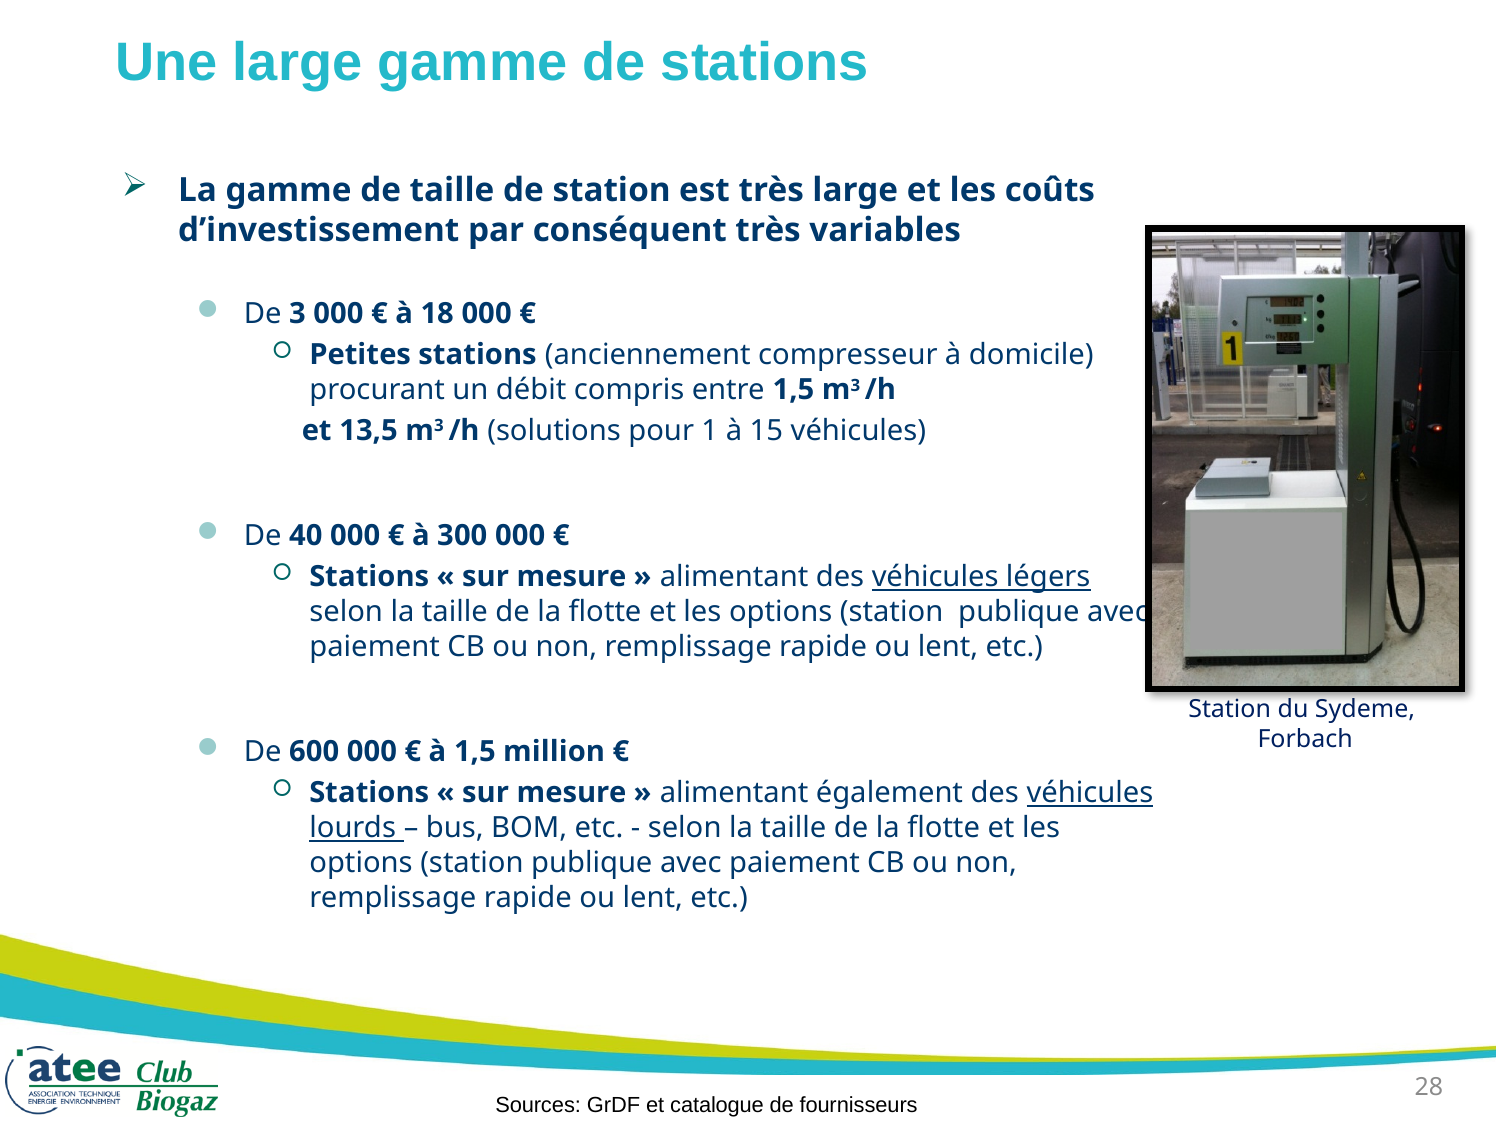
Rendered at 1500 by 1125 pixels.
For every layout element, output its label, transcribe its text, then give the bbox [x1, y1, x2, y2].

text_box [1151, 231, 1459, 686]
text_box Station du Sydeme, Forbach [992, 685, 1500, 761]
picture [0, 933, 1496, 1117]
title Une large gamme de stations [100, 18, 1448, 113]
text_box Sources: GrDF et catalogue de fournisseurs [442, 1083, 971, 1125]
list La gamme de taille de station est très large et les coûts d’investissement par conséquent très variables De 3 000 € à 18 000 € Petites stations (anciennement compresseur à domicile) procurant un débit compris entre 1,5 m3 /h et 13,5 m3 /h (solutions pour 1 à 15 véhicules) De 40 000 € à 300 000 € Stations « sur mesure » alimentant des véhicules légers selon la taille de la flotte et les options (station publique avec paiement CB ou non, remplissage rapide ou lent, etc.) De 600 000 € à 1,5 million € Stations « sur mesure » alimentant également des véhicules lourds – bus, BOM, etc. - selon la taille de la flotte et les options (station publique avec paiement CB ou non, remplissage rapide ou lent, etc.) [106, 160, 1176, 1012]
